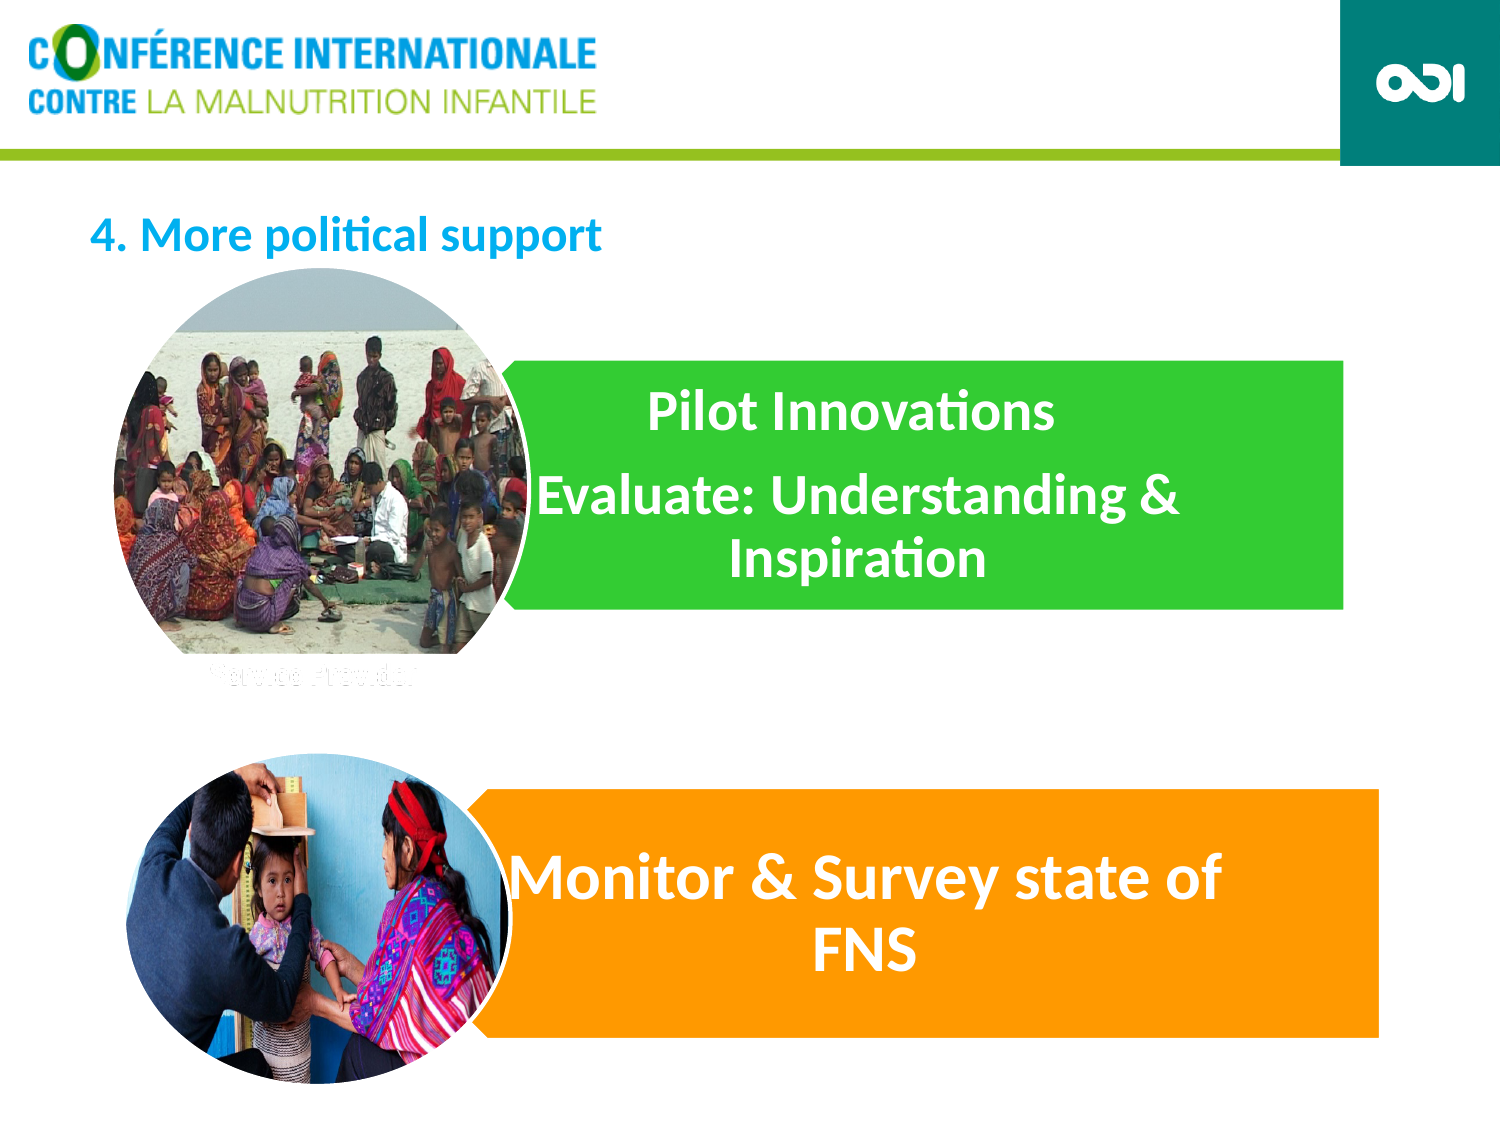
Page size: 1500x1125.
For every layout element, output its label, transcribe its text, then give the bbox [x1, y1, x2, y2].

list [41, 262, 1483, 1118]
picture [29, 24, 597, 115]
title 4. More political support [75, 184, 1425, 260]
picture [1340, 0, 1500, 166]
